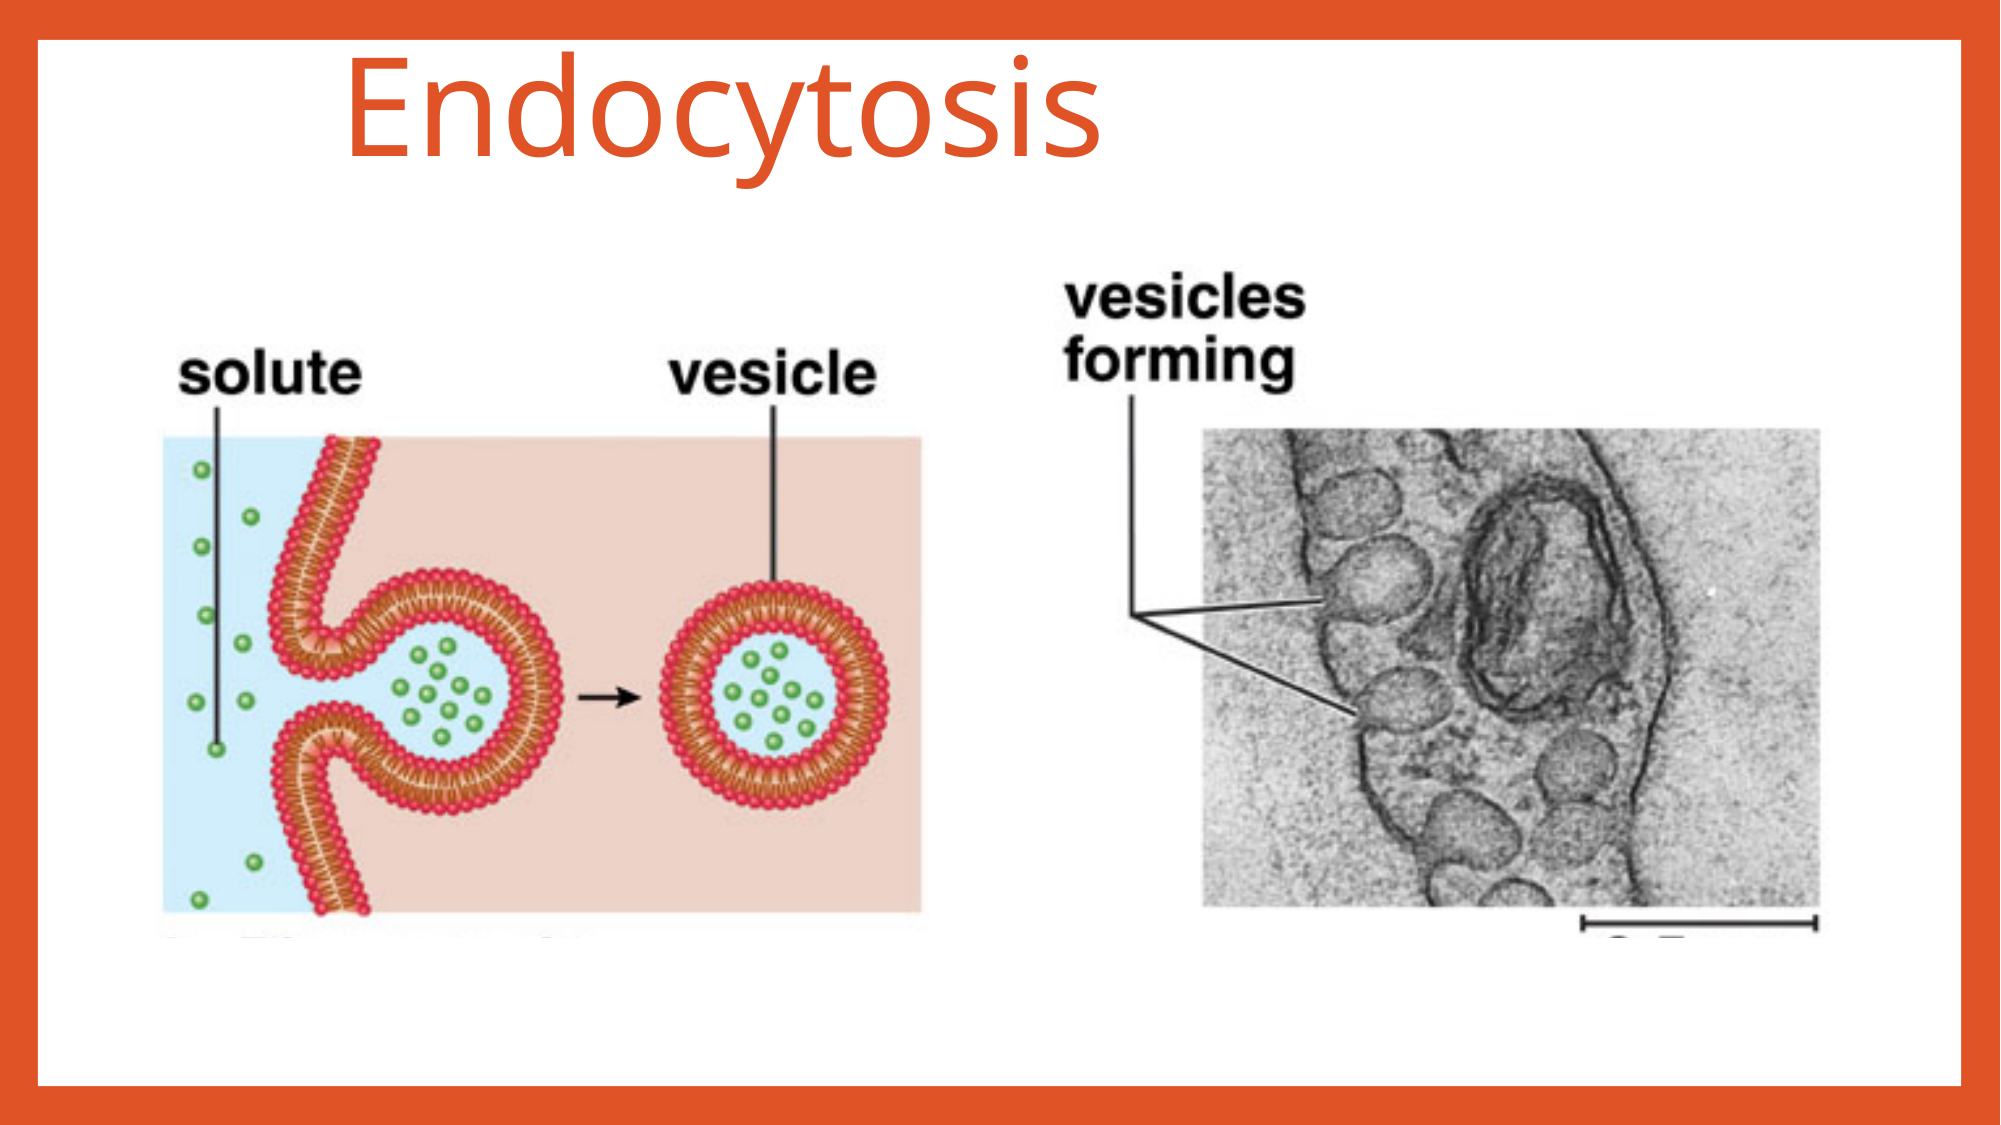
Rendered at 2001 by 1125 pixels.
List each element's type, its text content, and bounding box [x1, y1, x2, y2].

picture [155, 263, 1844, 939]
title Endocytosis [324, 0, 1675, 225]
